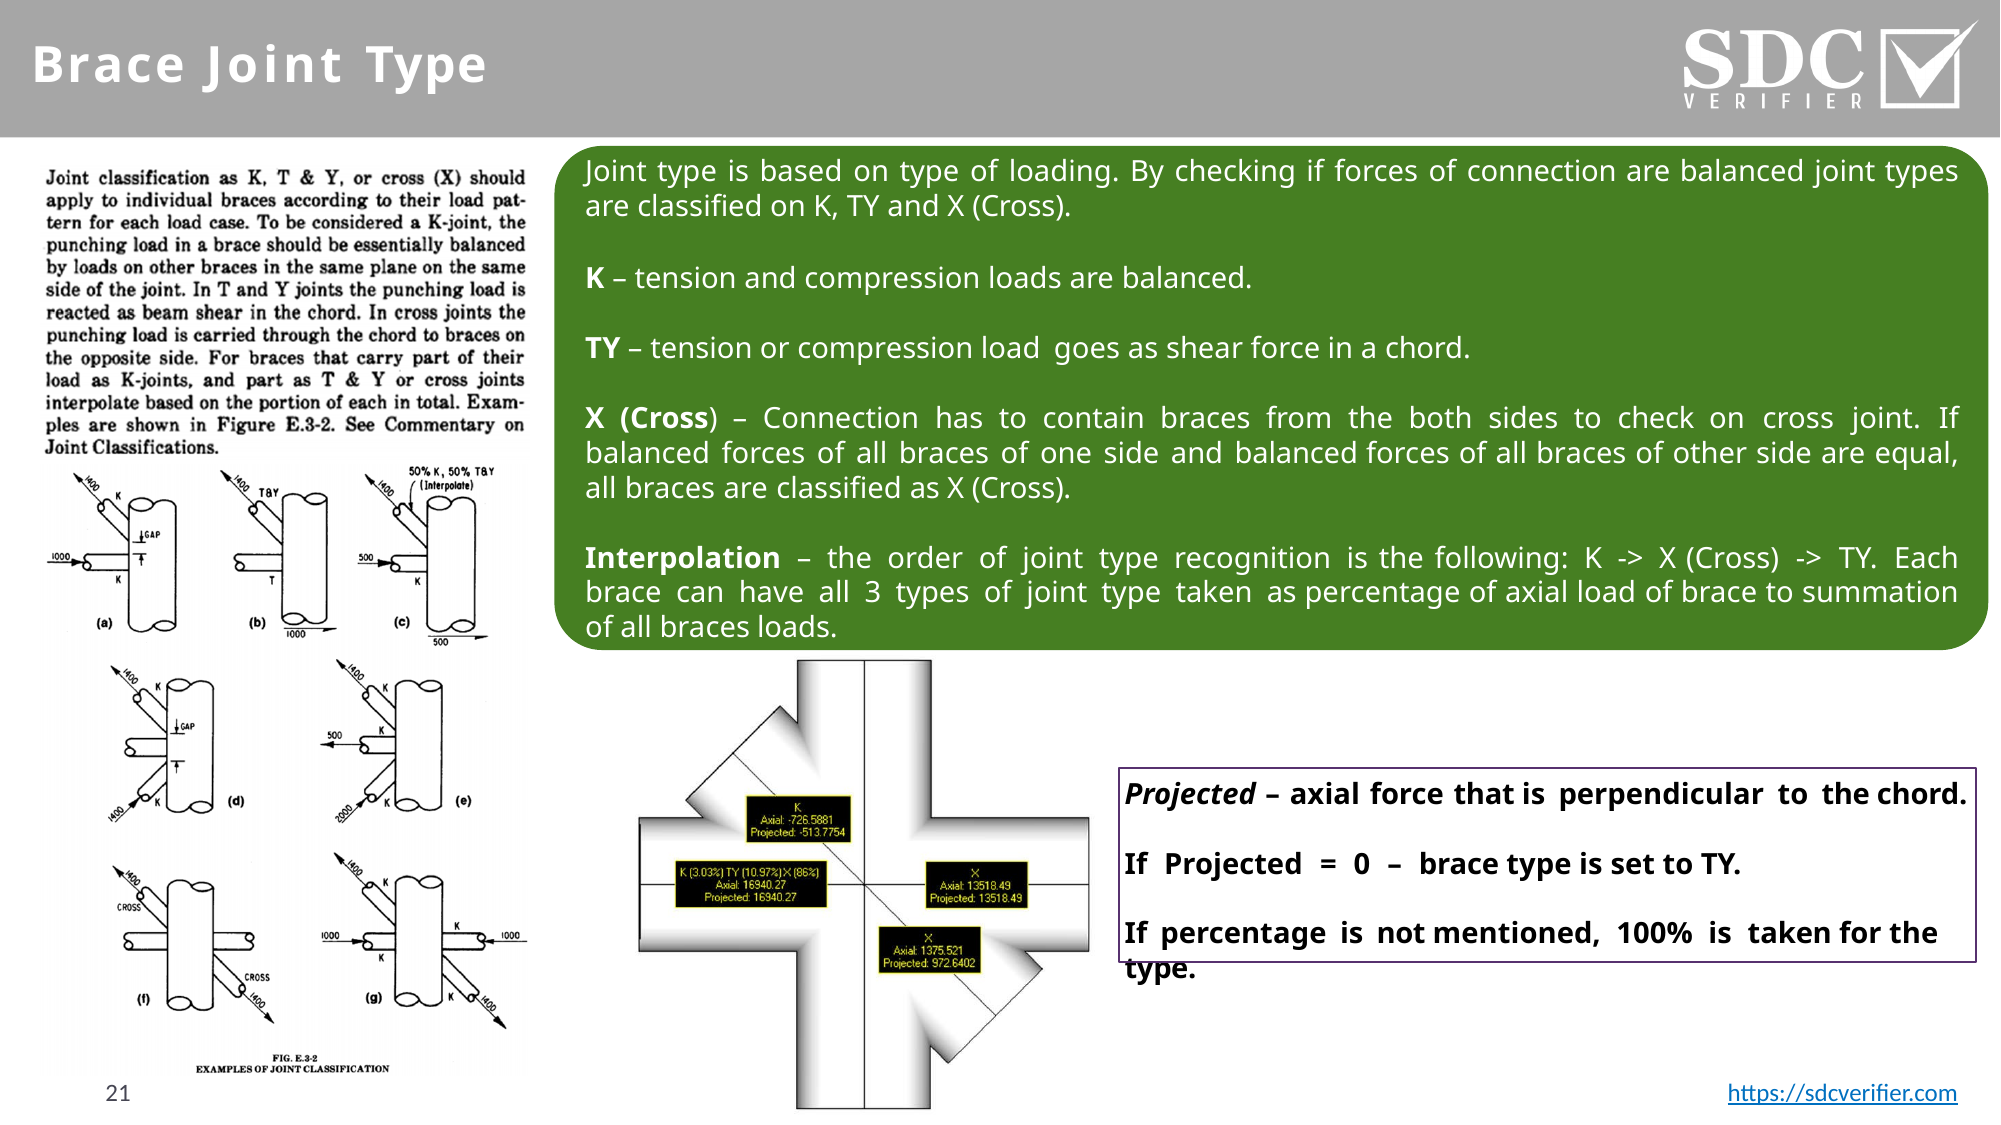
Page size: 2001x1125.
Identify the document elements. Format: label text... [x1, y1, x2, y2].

text_box Projected – axial force that is perpendicular to the chord. If Projected = 0 – brace type is set to TY. If percentage is not mentioned, 100% is taken for the type. [1115, 767, 1991, 1098]
title Brace Joint Type [16, 24, 1948, 113]
text_box Joint type is based on type of loading. By checking if forces of connection are balanced joint types are classified on K, TY and X (Cross). K – tension and compression loads are balanced. TY – tension or compression load goes as shear force in a chord. X (Cross) – Connection has to contain braces from the both sides to check on cross joint. If balanced forces of all braces of one side and balanced forces of all braces of other side are equal, all braces are classified as X (Cross). Interpolation – the order of joint type recognition is the following: K -> X (Cross) -> TY. Each brace can have all 3 types of joint type taken as percentage of axial load of brace to summation of all braces loads. [552, 144, 1990, 652]
picture [1644, 0, 2000, 148]
text_box [1118, 766, 1977, 964]
slide_number 21 [1, 1061, 146, 1122]
picture [612, 644, 1108, 1125]
picture [37, 161, 531, 1078]
